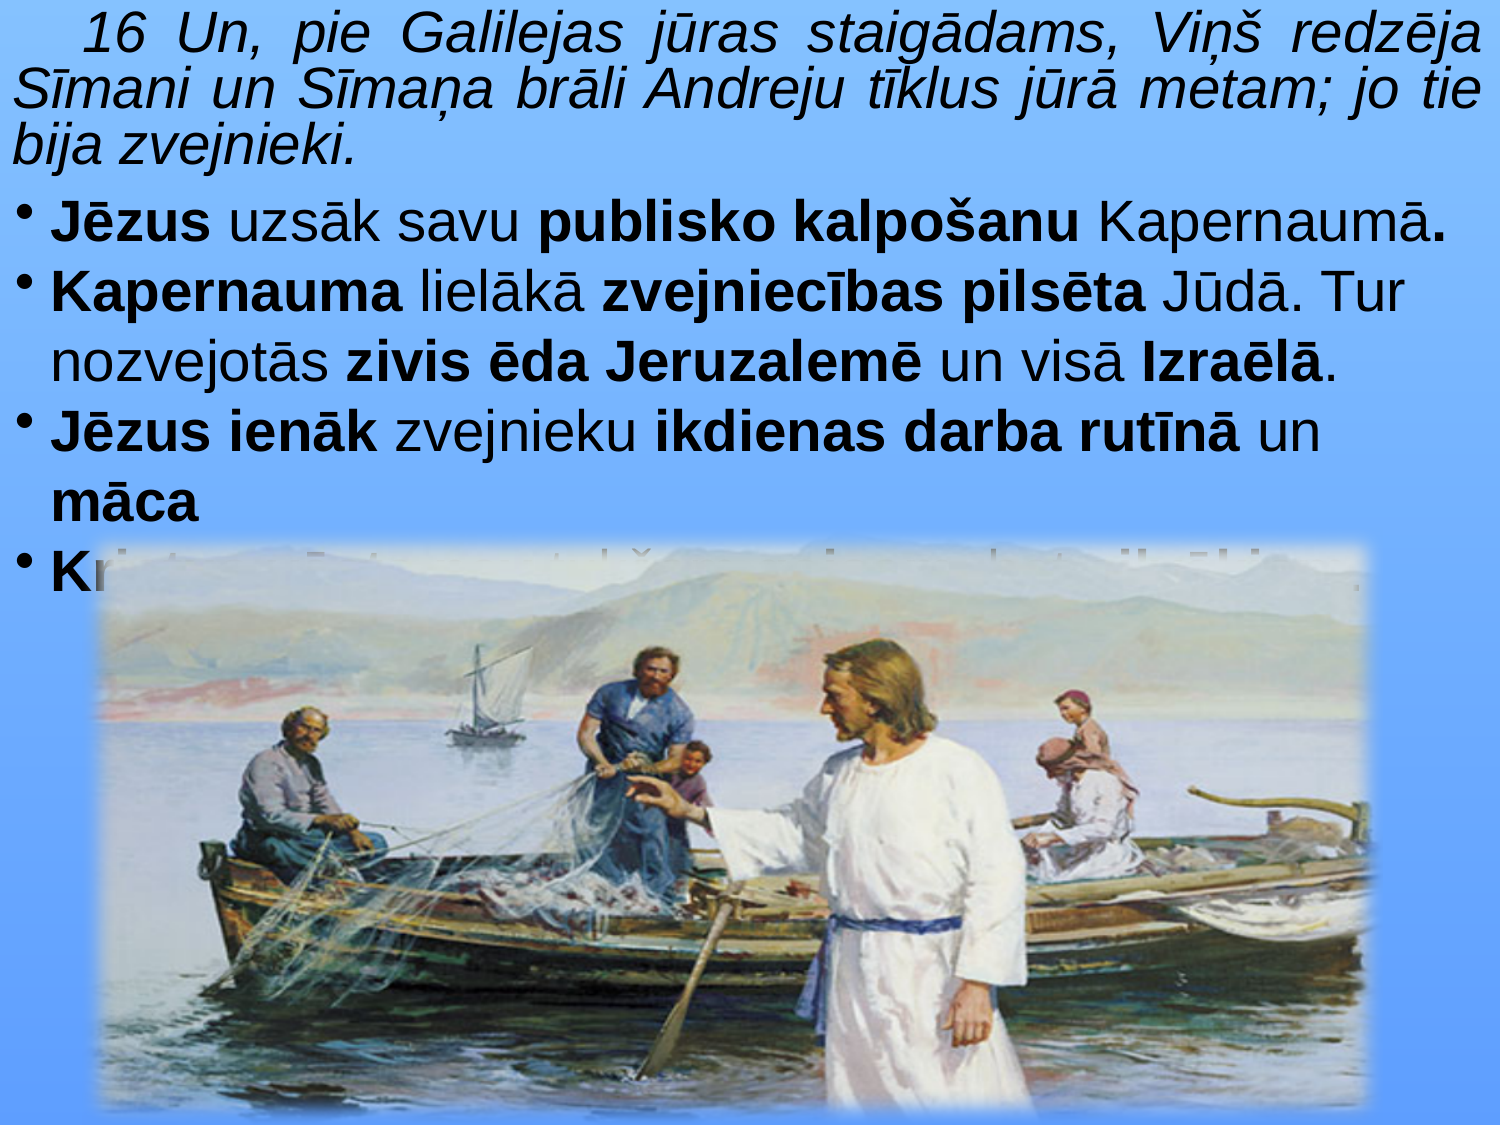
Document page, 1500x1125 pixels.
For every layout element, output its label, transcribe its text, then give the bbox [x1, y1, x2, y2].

picture [81, 527, 1384, 1125]
text_box Jēzus uzsāk savu publisko kalpošanu Kapernaumā. Kapernauma lielākā zvejniecības pilsēta Jūdā. Tur nozvejotās zivis ēda Jeruzalemē un visā Izraēlā. Jēzus ienāk zvejnieku ikdienas darba rutīnā un māca Kristus vēsts nav tukšam gaisam, bet cilvēkiem. [0, 175, 1500, 681]
list 16 Un, pie Galilejas jūras staigādams, Viņš redzēja Sīmani un Sīmaņa brāli Andreju tīklus jūrā metam; jo tie bija zvejnieki. [0, 0, 1500, 175]
